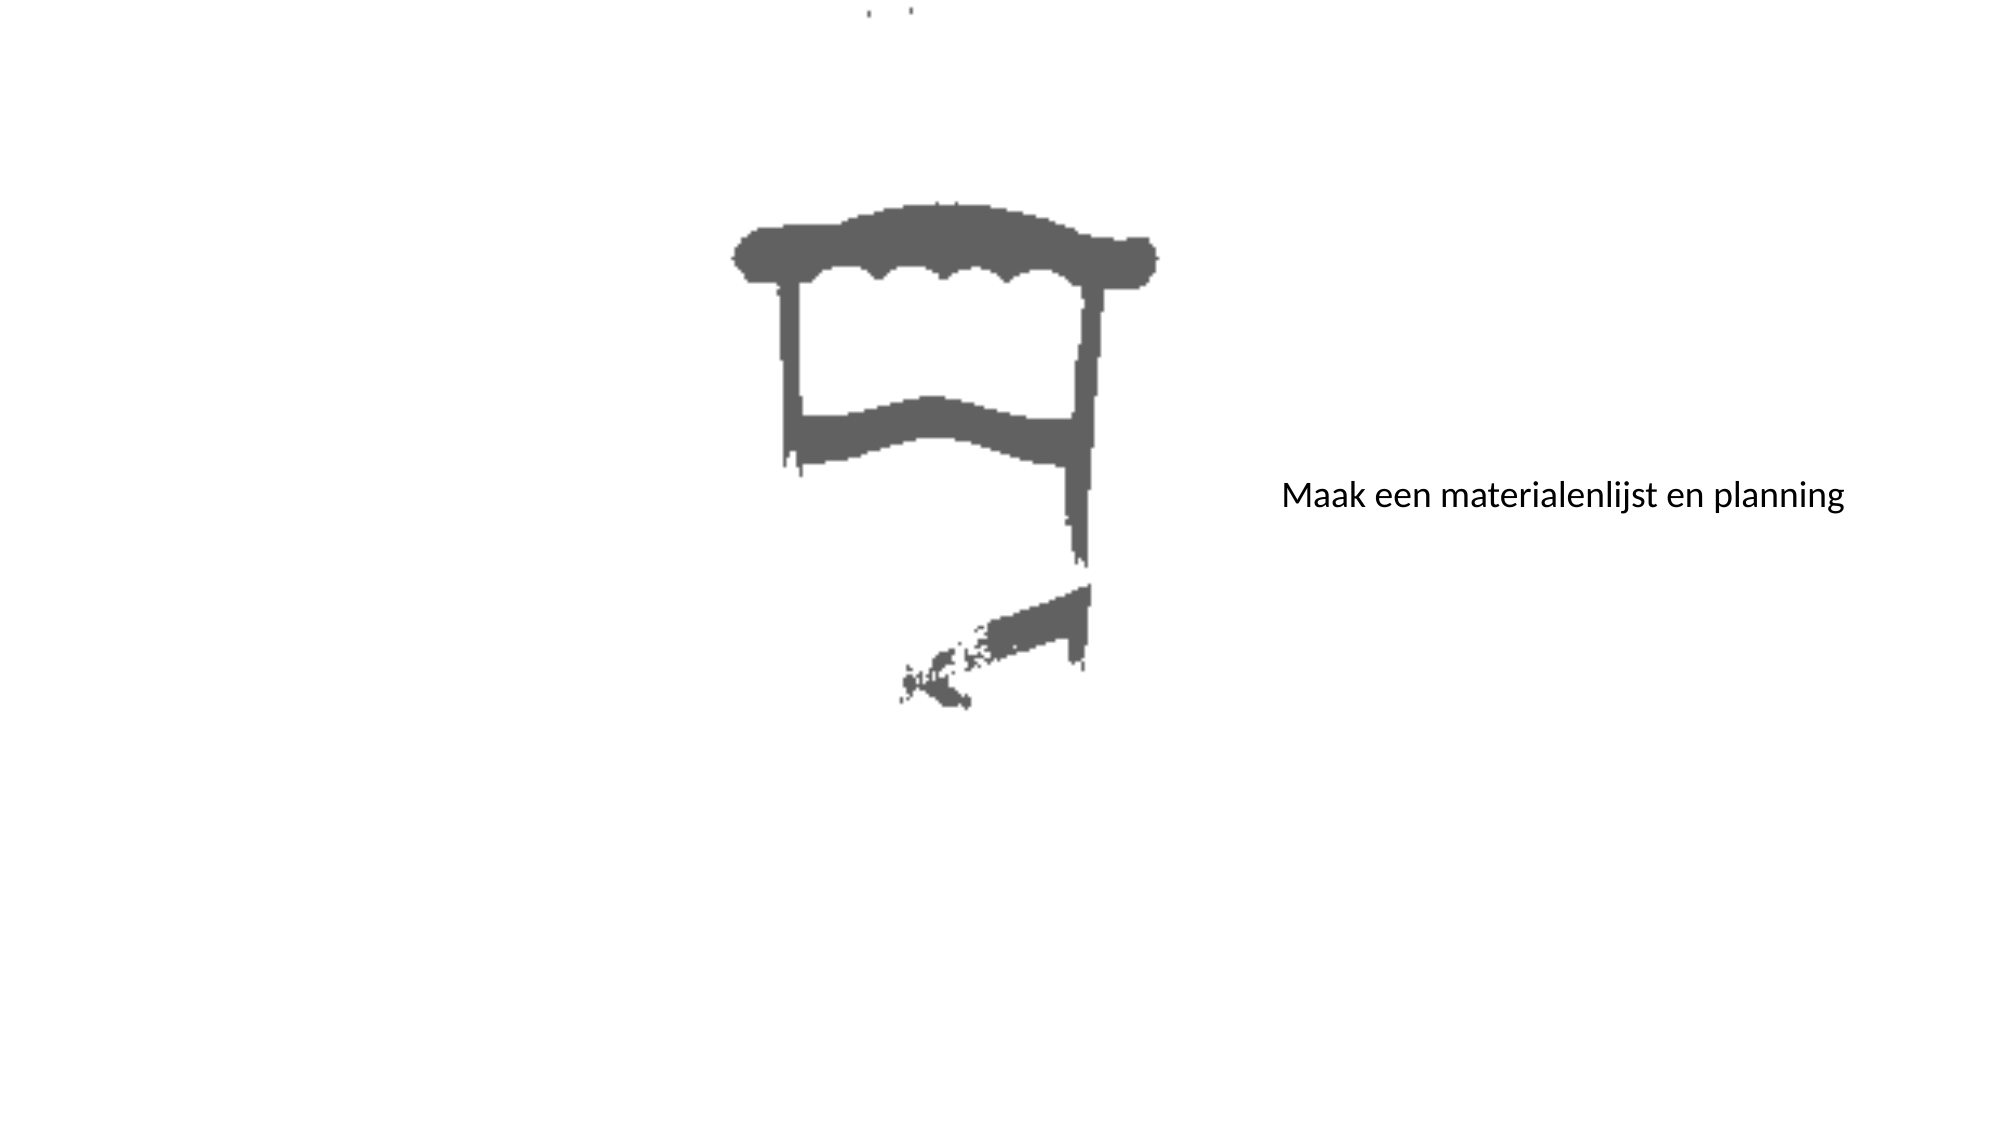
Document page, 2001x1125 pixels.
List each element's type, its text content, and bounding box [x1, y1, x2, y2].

picture [551, 0, 1306, 1125]
text_box Maak een materialenlijst en planning [1306, 463, 1861, 523]
